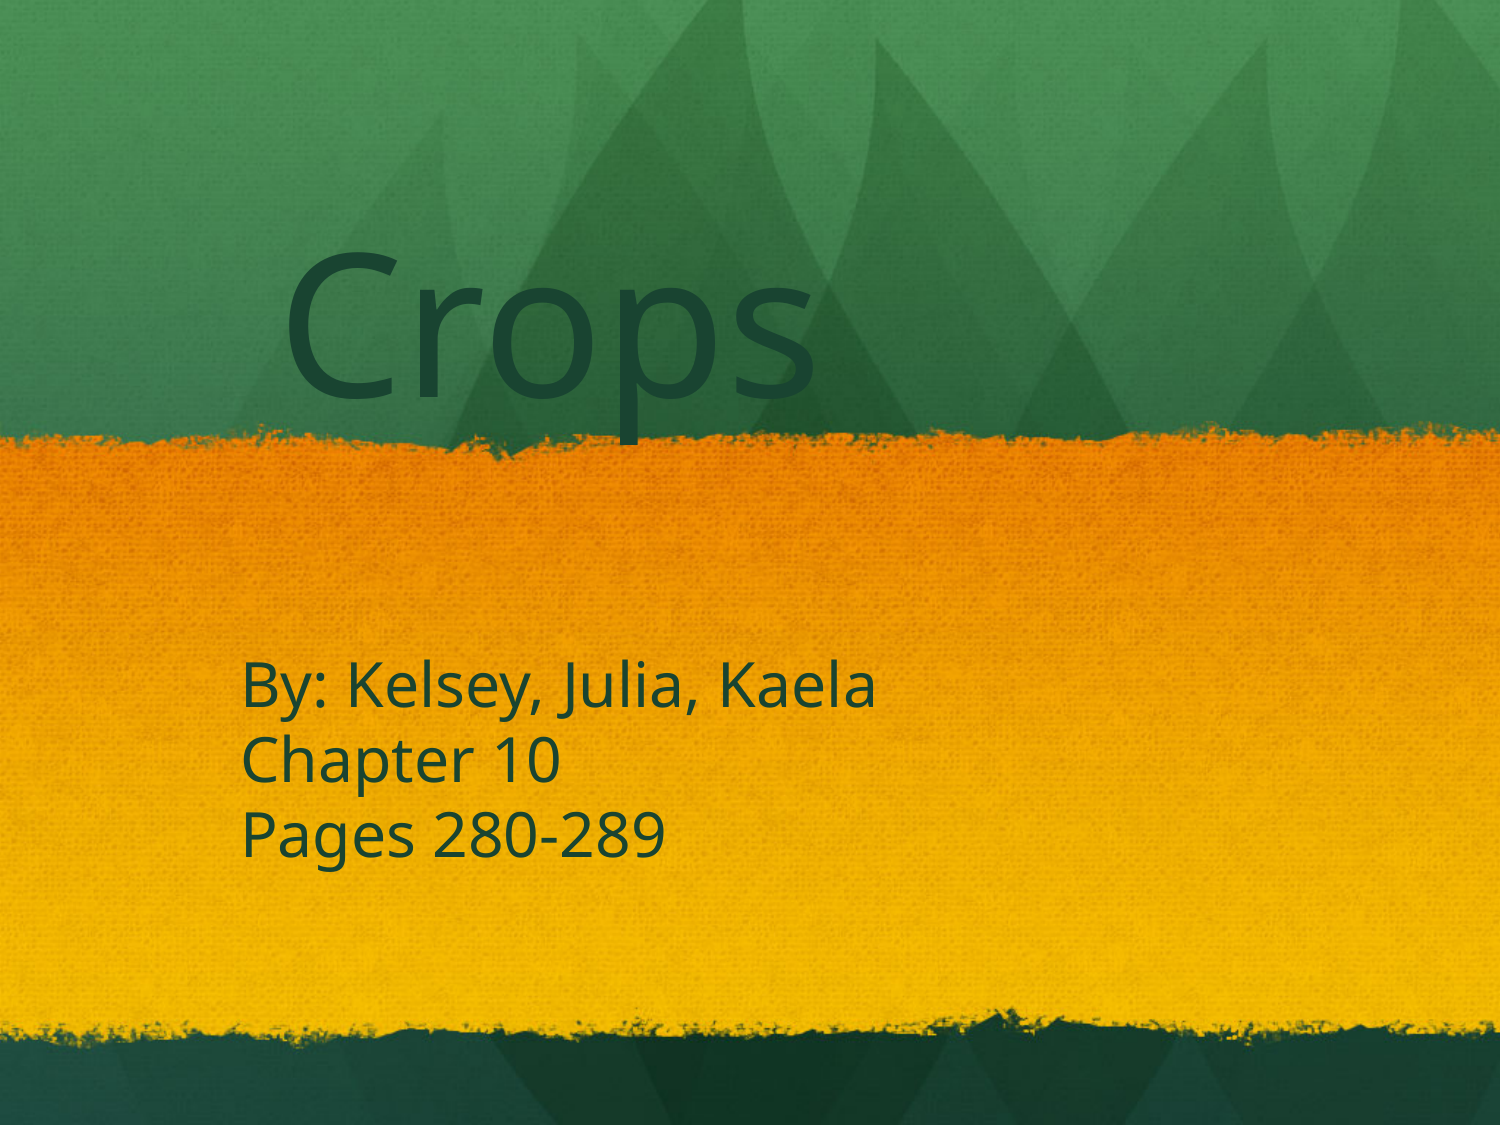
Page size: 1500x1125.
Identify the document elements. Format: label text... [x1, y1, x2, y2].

title Crops [262, 154, 1250, 446]
picture [0, 0, 1500, 1125]
subtitle By: Kelsey, Julia, Kaela Chapter 10 Pages 280-289 [225, 637, 1275, 900]
